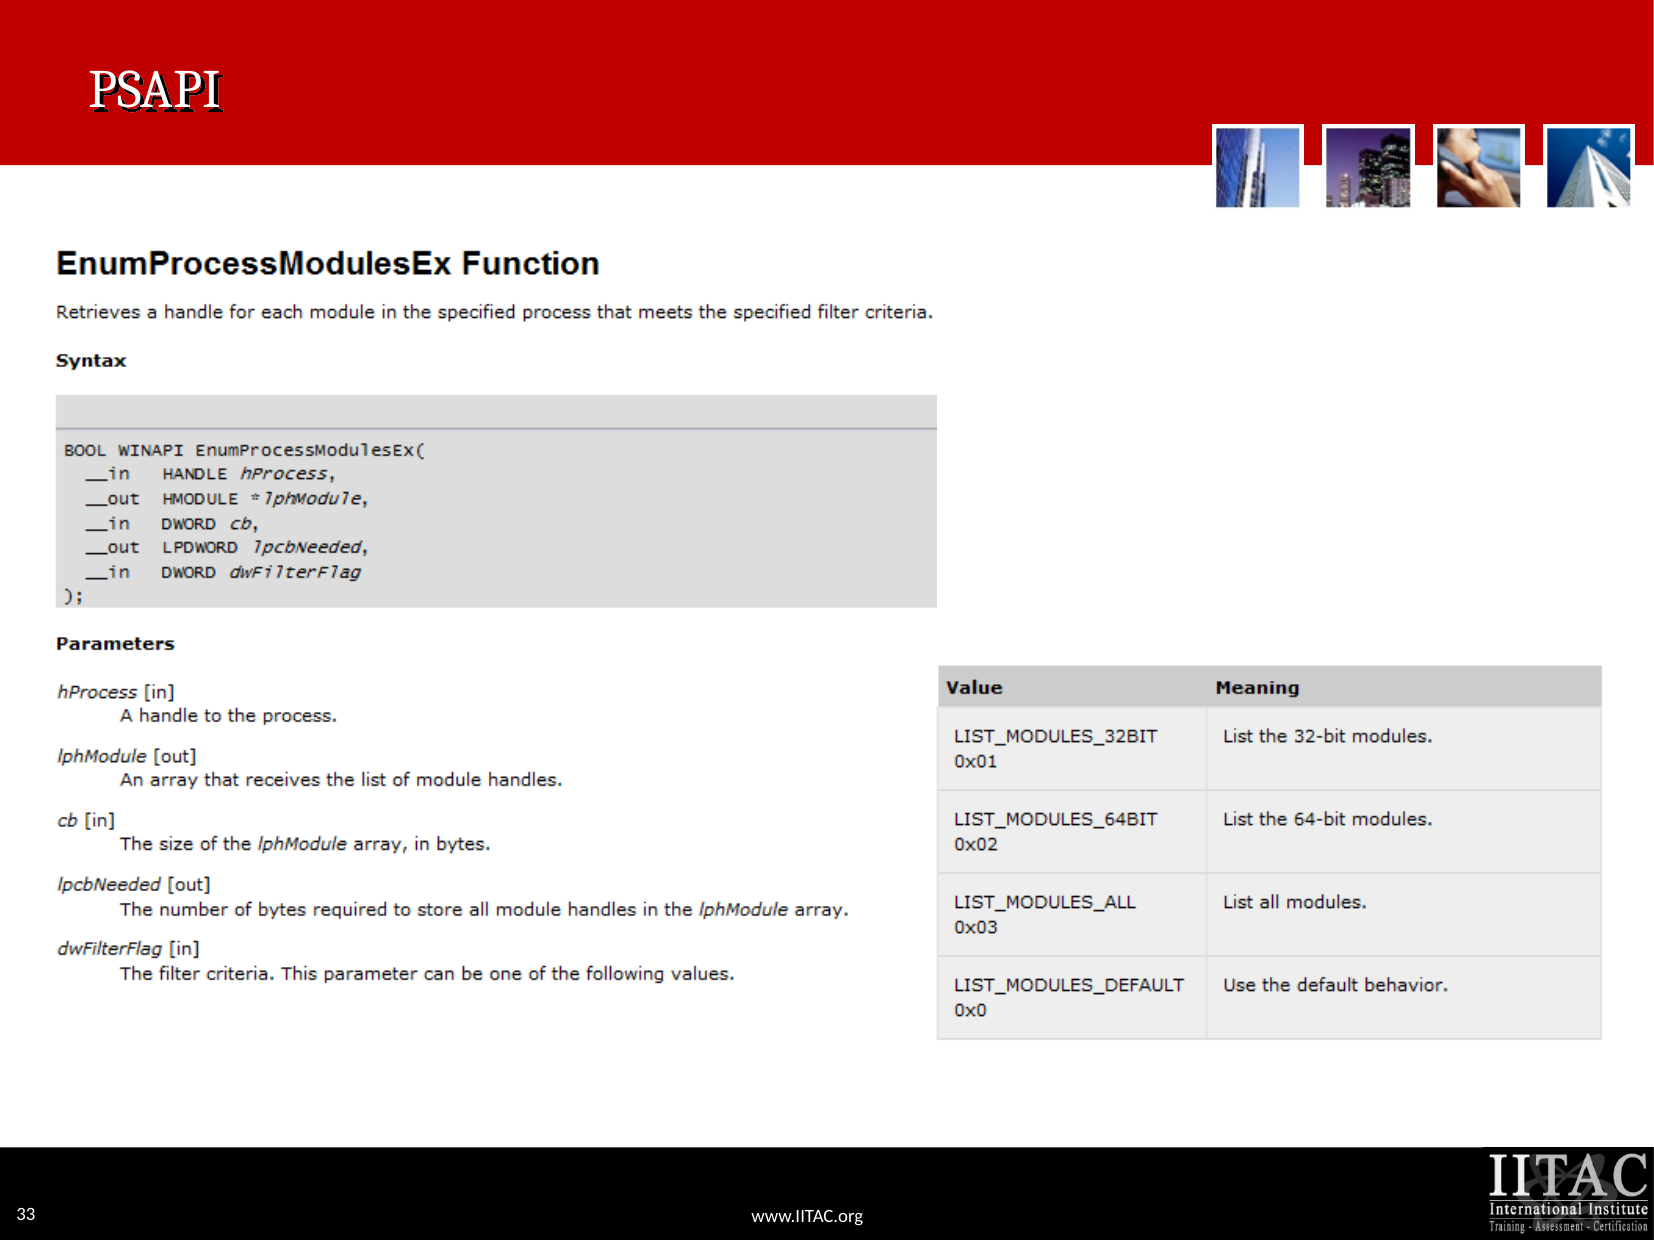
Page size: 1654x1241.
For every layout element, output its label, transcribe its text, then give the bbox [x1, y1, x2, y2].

picture [1212, 135, 1304, 212]
picture [1322, 135, 1415, 212]
picture [53, 244, 1621, 1051]
picture [1543, 124, 1635, 212]
picture [1483, 1147, 1654, 1240]
slide_number 33 [0, 1192, 152, 1241]
title PSAPI [71, 41, 1596, 130]
footer www.IITAC.org [152, 1195, 1466, 1241]
picture [1433, 135, 1525, 212]
